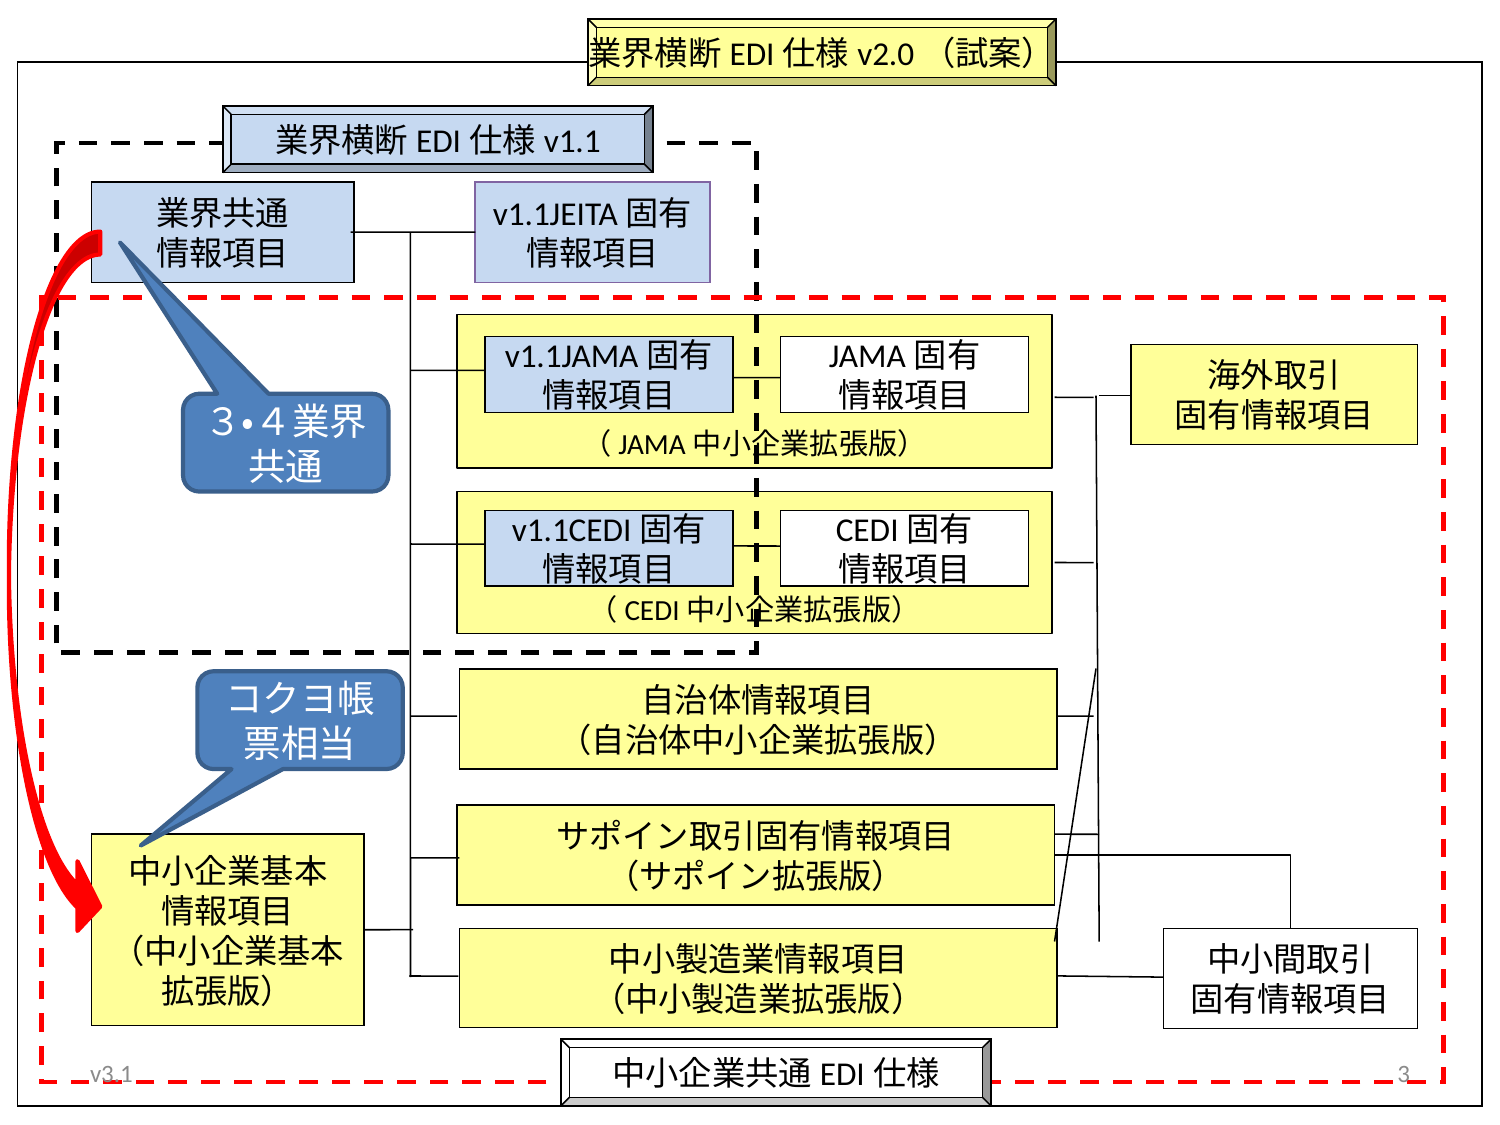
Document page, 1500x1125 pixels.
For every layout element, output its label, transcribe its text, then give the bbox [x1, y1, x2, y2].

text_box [1054, 854, 1291, 929]
text_box ３・４業界共通 [118, 240, 391, 494]
text_box 中小企業共通EDI仕様 [560, 1039, 992, 1106]
text_box 自治体情報項目 （自治体中小企業拡張版） [459, 668, 1057, 769]
slide_number v3.1 [75, 1042, 425, 1103]
text_box [41, 297, 1444, 1083]
text_box 業界横断EDI仕様v2.0（試案） [587, 19, 1056, 86]
text_box [56, 143, 757, 297]
text_box 中小企業基本 情報項目 （中小企業基本 拡張版） [91, 834, 364, 1026]
text_box 中小製造業情報項目 （中小製造業拡張版） [459, 928, 1057, 1028]
text_box [17, 62, 1483, 1106]
text_box 業界横断EDI仕様v1.1 [222, 105, 653, 173]
text_box [6, 229, 103, 933]
text_box コクヨ帳票相当 [138, 669, 405, 848]
slide_number 3 [1074, 1042, 1425, 1103]
